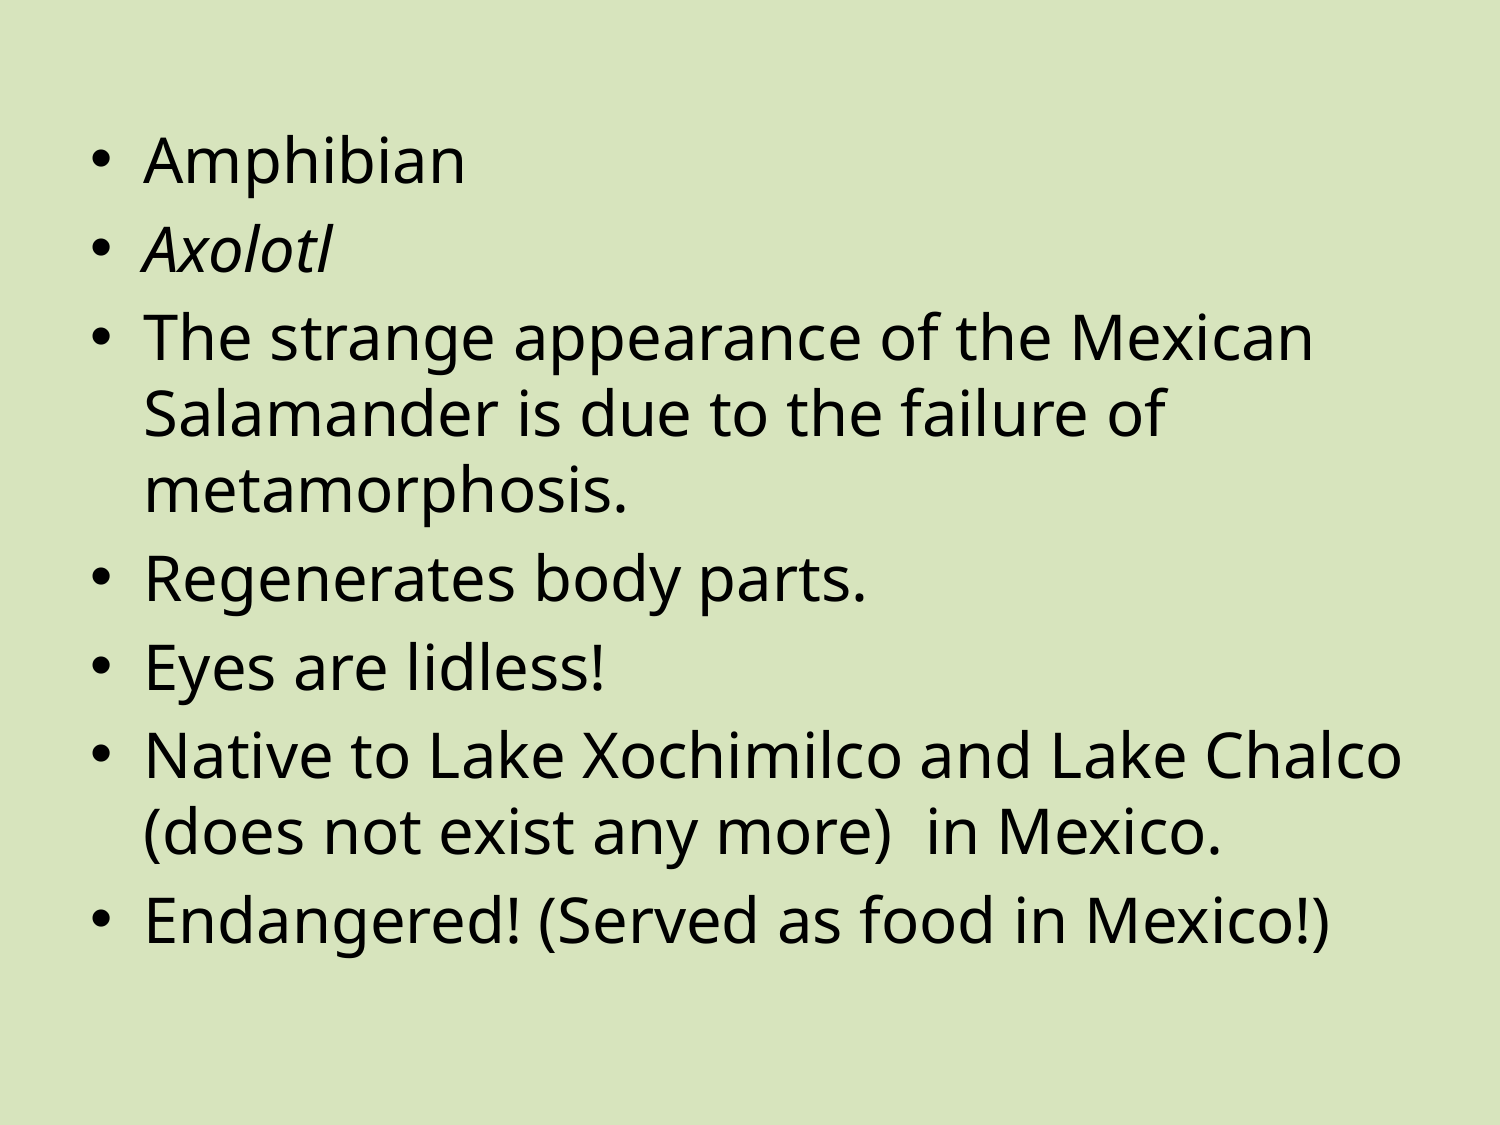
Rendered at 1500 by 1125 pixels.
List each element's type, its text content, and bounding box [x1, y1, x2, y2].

list Amphibian Axolotl The strange appearance of the Mexican Salamander is due to the failure of metamorphosis. Regenerates body parts. Eyes are lidless! Native to Lake Xochimilco and Lake Chalco (does not exist any more) in Mexico. Endangered! (Served as food in Mexico!) [75, 112, 1425, 1005]
